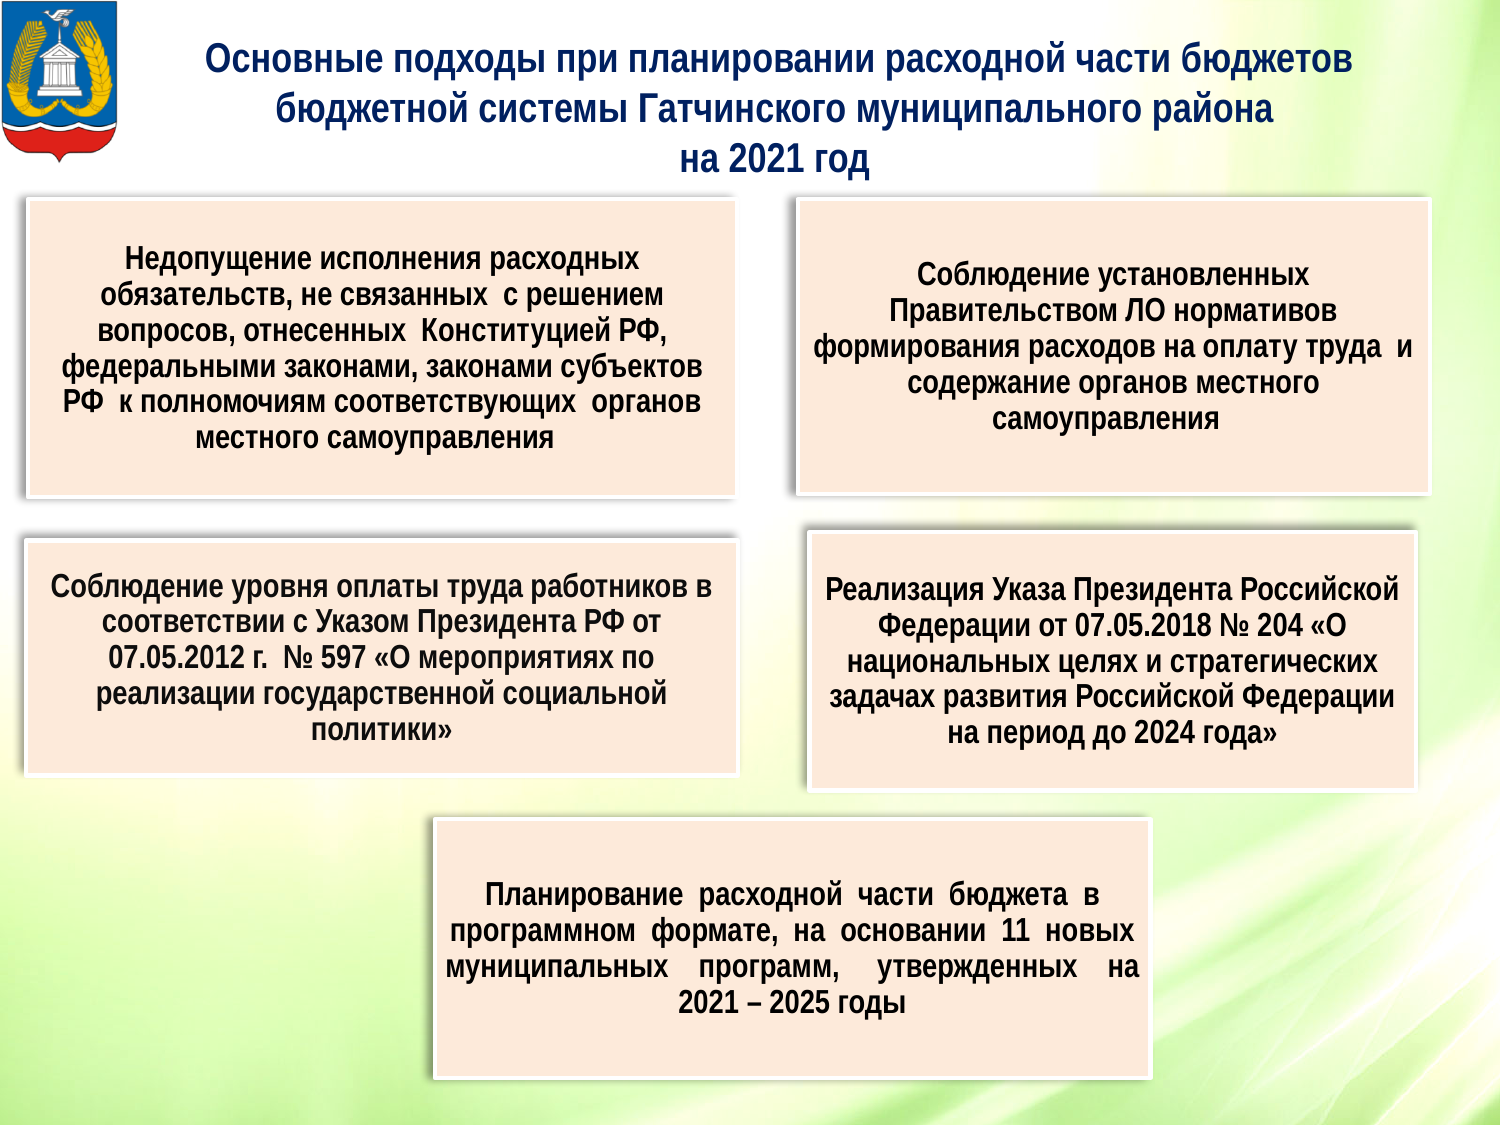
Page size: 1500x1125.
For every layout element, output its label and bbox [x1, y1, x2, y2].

text_box [23, 198, 1466, 1079]
picture [0, 0, 1500, 1125]
